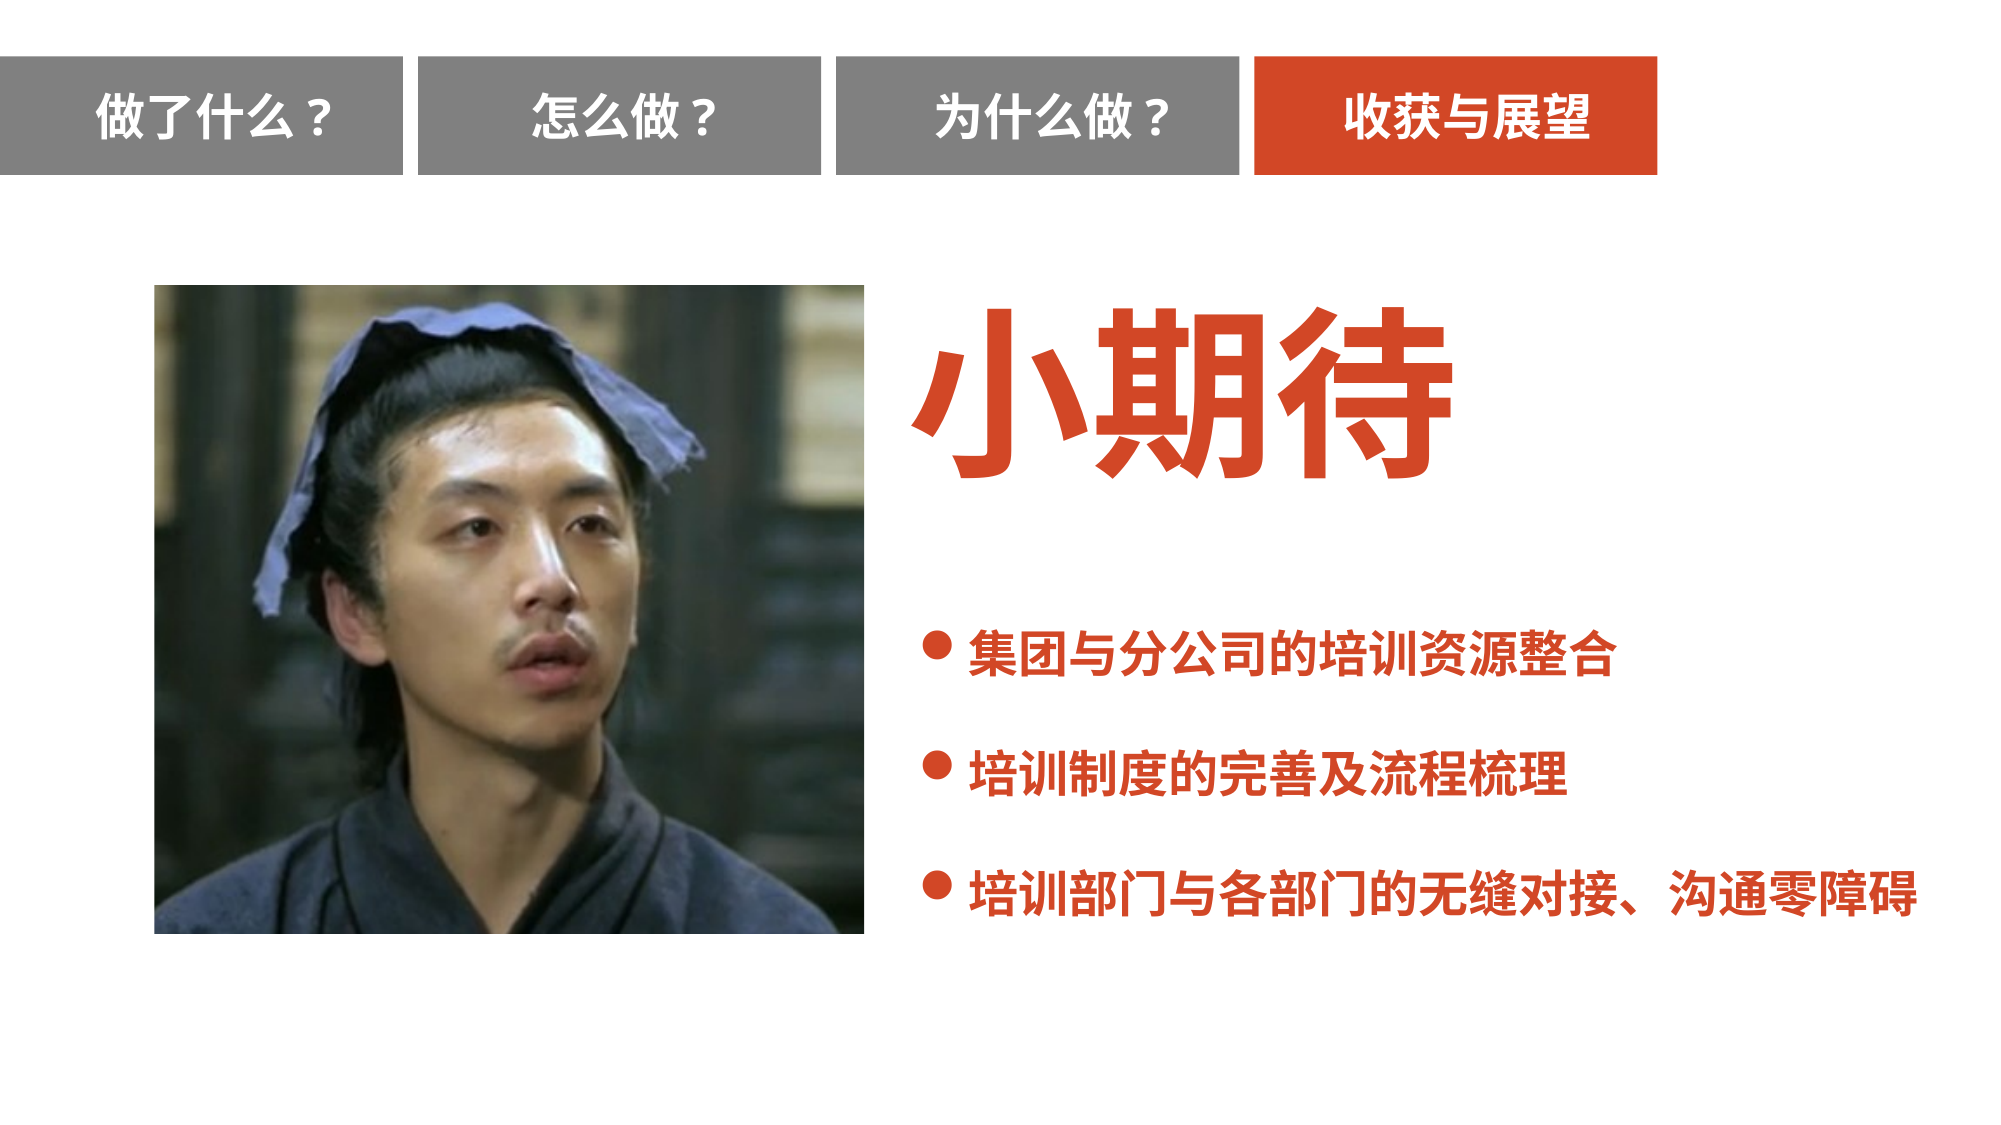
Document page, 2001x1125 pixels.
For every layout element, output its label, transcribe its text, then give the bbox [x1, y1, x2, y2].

text_box 集团与分公司的培训资源整合 培训制度的完善及流程梳理 培训部门与各部门的无缝对接、沟通零障碍 [903, 554, 2000, 930]
text_box [417, 55, 822, 176]
text_box 为什么做? [918, 77, 1184, 153]
picture [154, 285, 865, 934]
text_box 小期待 [893, 271, 1473, 507]
text_box 做了什么? [80, 77, 347, 153]
text_box [1253, 55, 1658, 176]
text_box 收获与展望 [1327, 77, 1608, 153]
text_box [0, 55, 404, 176]
text_box [835, 55, 1240, 176]
text_box 怎么做? [515, 77, 731, 153]
